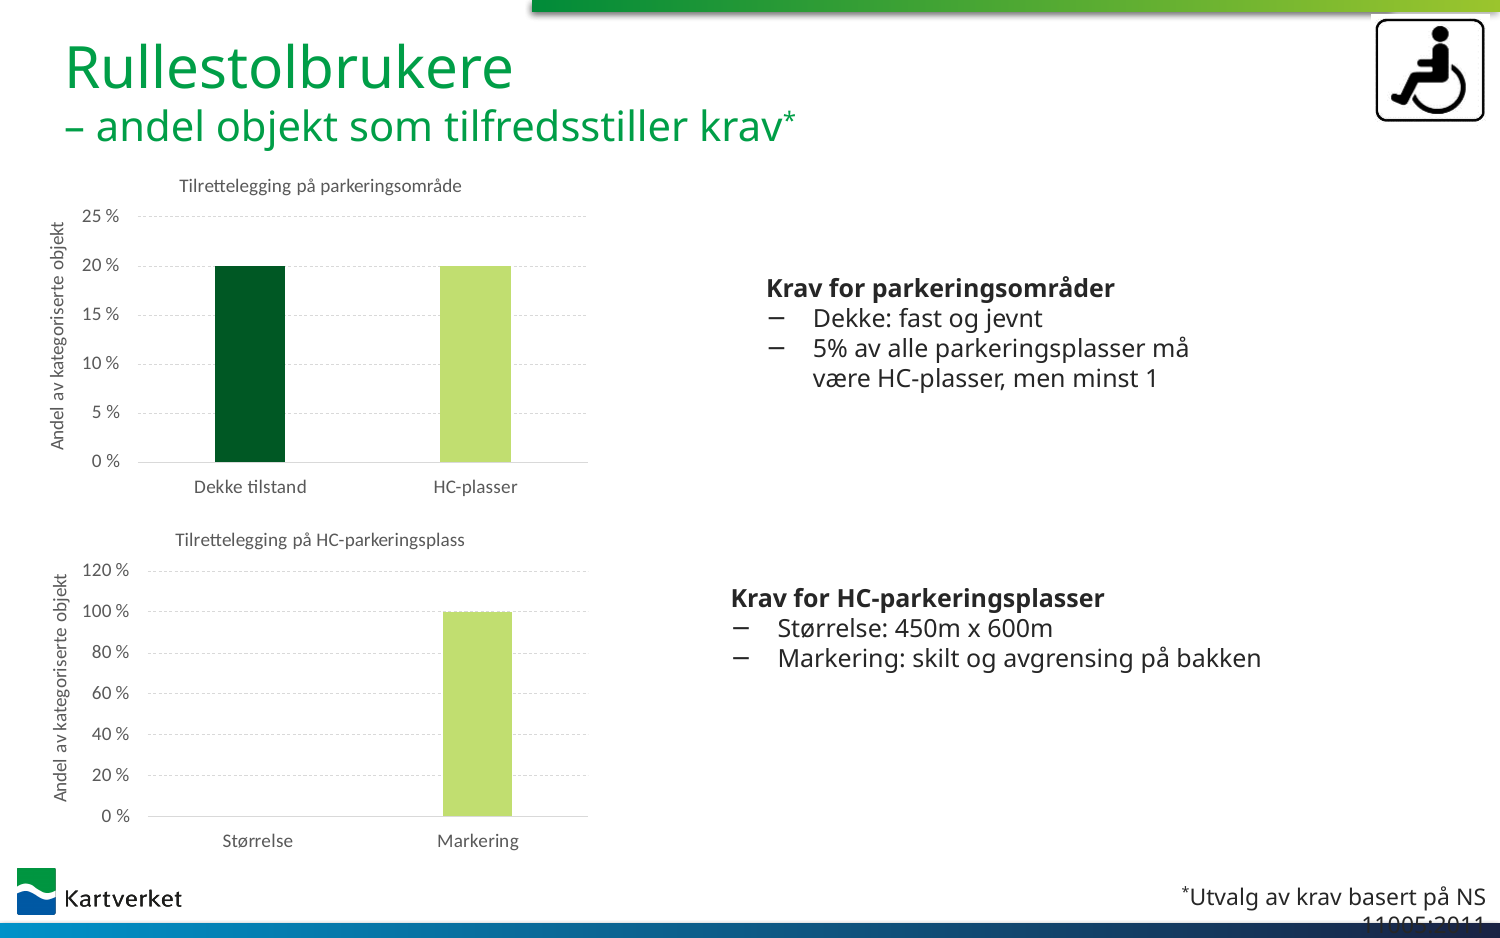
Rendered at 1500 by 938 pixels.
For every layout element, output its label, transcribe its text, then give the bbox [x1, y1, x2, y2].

picture [1371, 13, 1491, 127]
text_box Krav for HC-parkeringsplasser Størrelse: 450m x 600m Markering: skilt og avgrensing på bakken [715, 574, 1278, 680]
text_box *Utvalg av krav basert på NS 11005:2011 [1068, 873, 1500, 938]
text_box Krav for parkeringsområder Dekke: fast og jevnt 5% av alle parkeringsplasser må være HC-plasser, men minst 1 [751, 264, 1232, 400]
picture [41, 166, 599, 505]
text_box Rullestolbrukere – andel objekt som tilfredsstiller krav* [49, 23, 1431, 158]
picture [41, 520, 599, 859]
